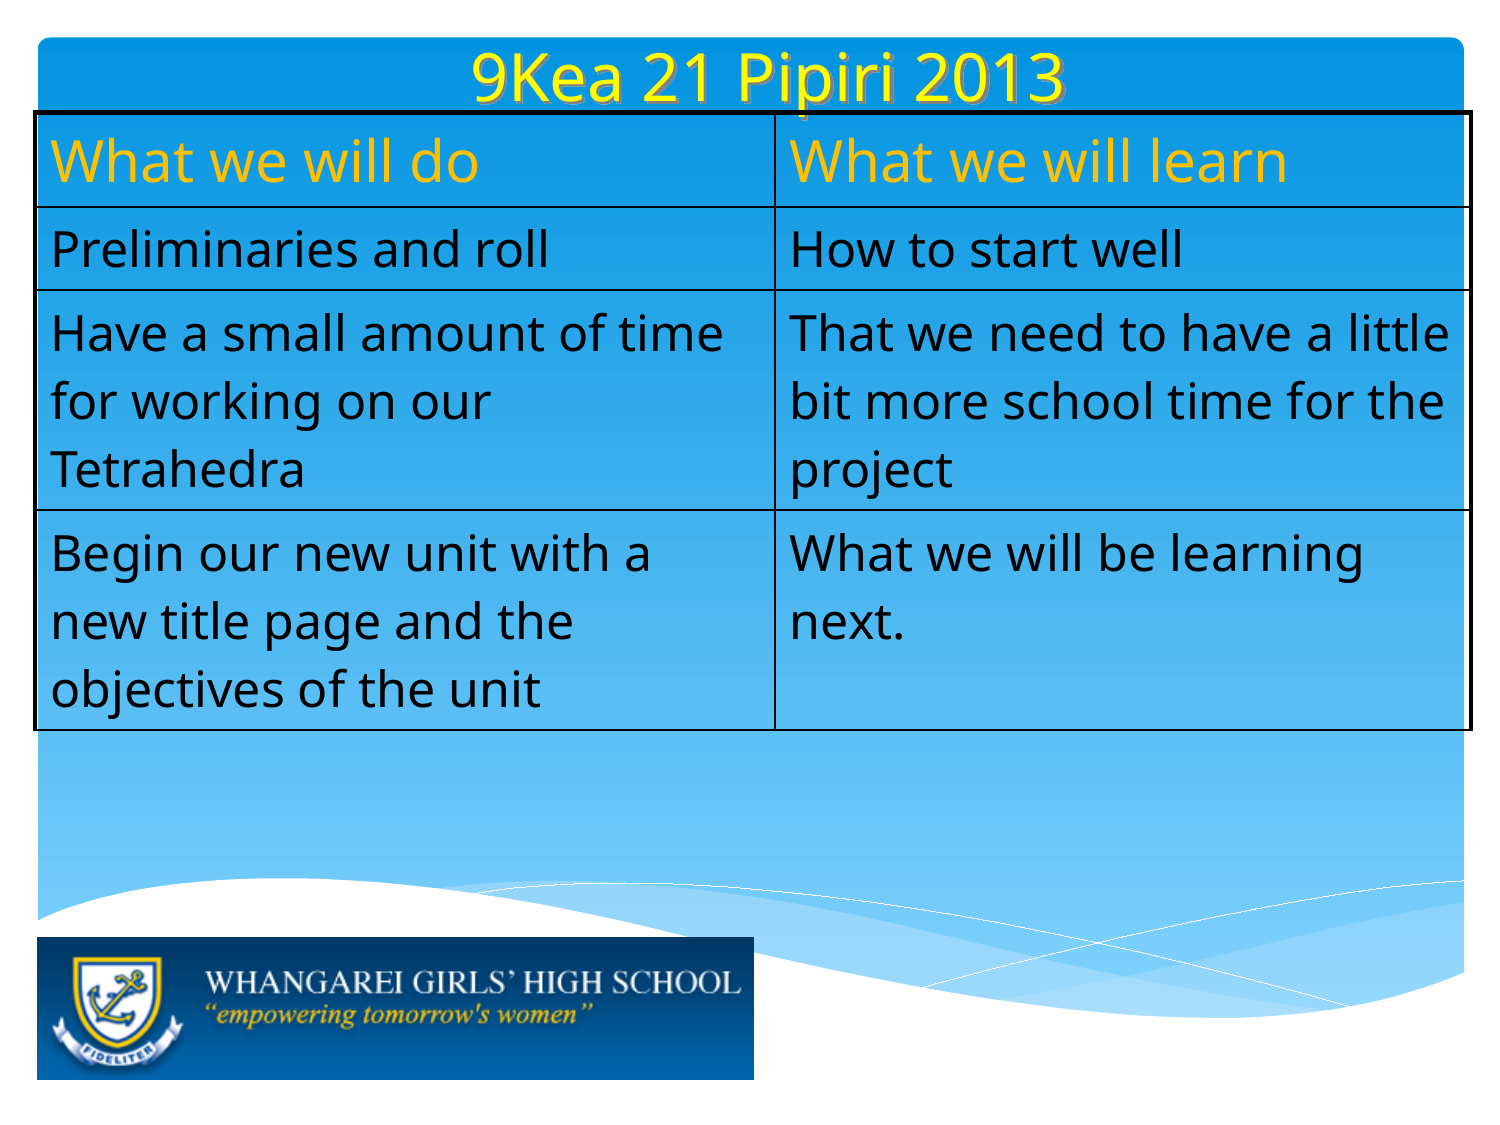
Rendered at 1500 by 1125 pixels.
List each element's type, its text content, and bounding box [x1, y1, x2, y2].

table_cell Have a small amount of time for working on our Tetrahedra [37, 291, 774, 509]
table_cell Preliminaries and roll [37, 208, 774, 289]
table_cell Begin our new unit with a new title page and the objectives of the unit [37, 511, 774, 729]
table_cell That we need to have a little bit more school time for the project [776, 291, 1469, 509]
table_header What we will learn [776, 115, 1469, 206]
table_cell How to start well [776, 208, 1469, 289]
table_cell What we will be learning next. [776, 511, 1469, 729]
text_box 9Kea 21 Pipiri 2013 [162, 24, 1375, 110]
table_header What we will do [37, 115, 774, 206]
picture [37, 937, 754, 1080]
